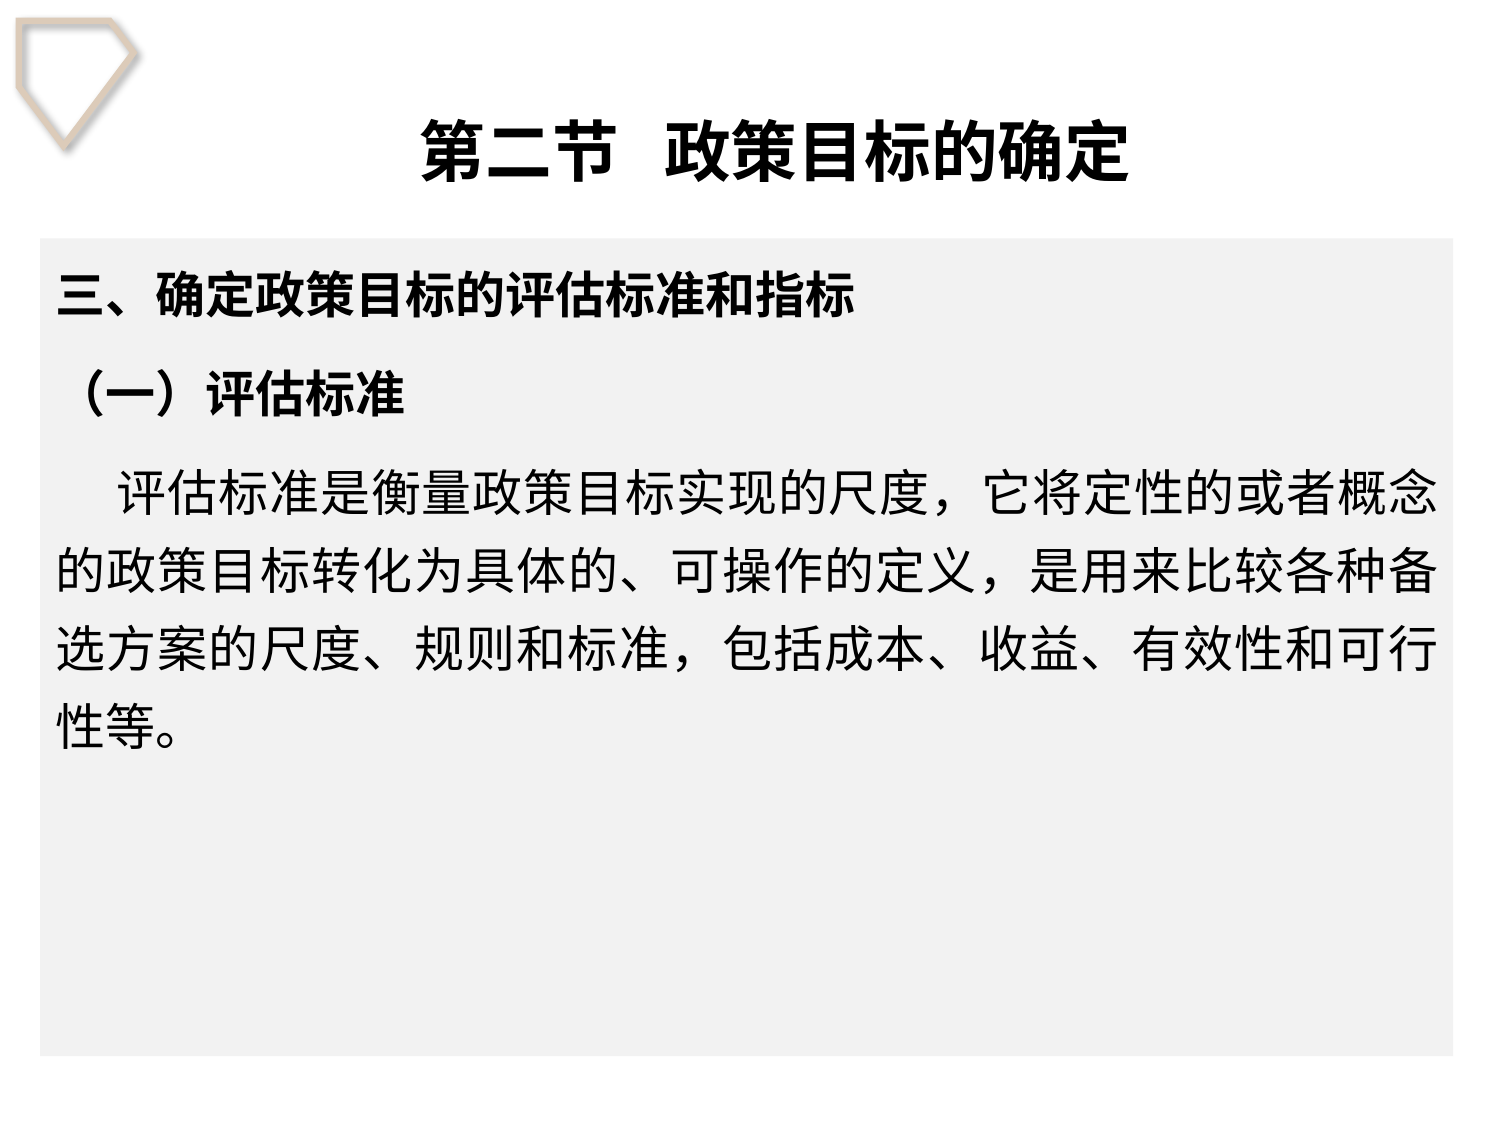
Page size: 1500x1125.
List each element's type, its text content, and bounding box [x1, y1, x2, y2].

title 第二节 政策目标的确定 [126, 84, 1424, 225]
list 三、确定政策目标的评估标准和指标 （一）评估标准 评估标准是衡量政策目标实现的尺度，它将定性的或者概念的政策目标转化为具体的、可操作的定义，是用来比较各种备选方案的尺度、规则和标准，包括成本、收益、有效性和可行性等。 [40, 238, 1454, 1057]
